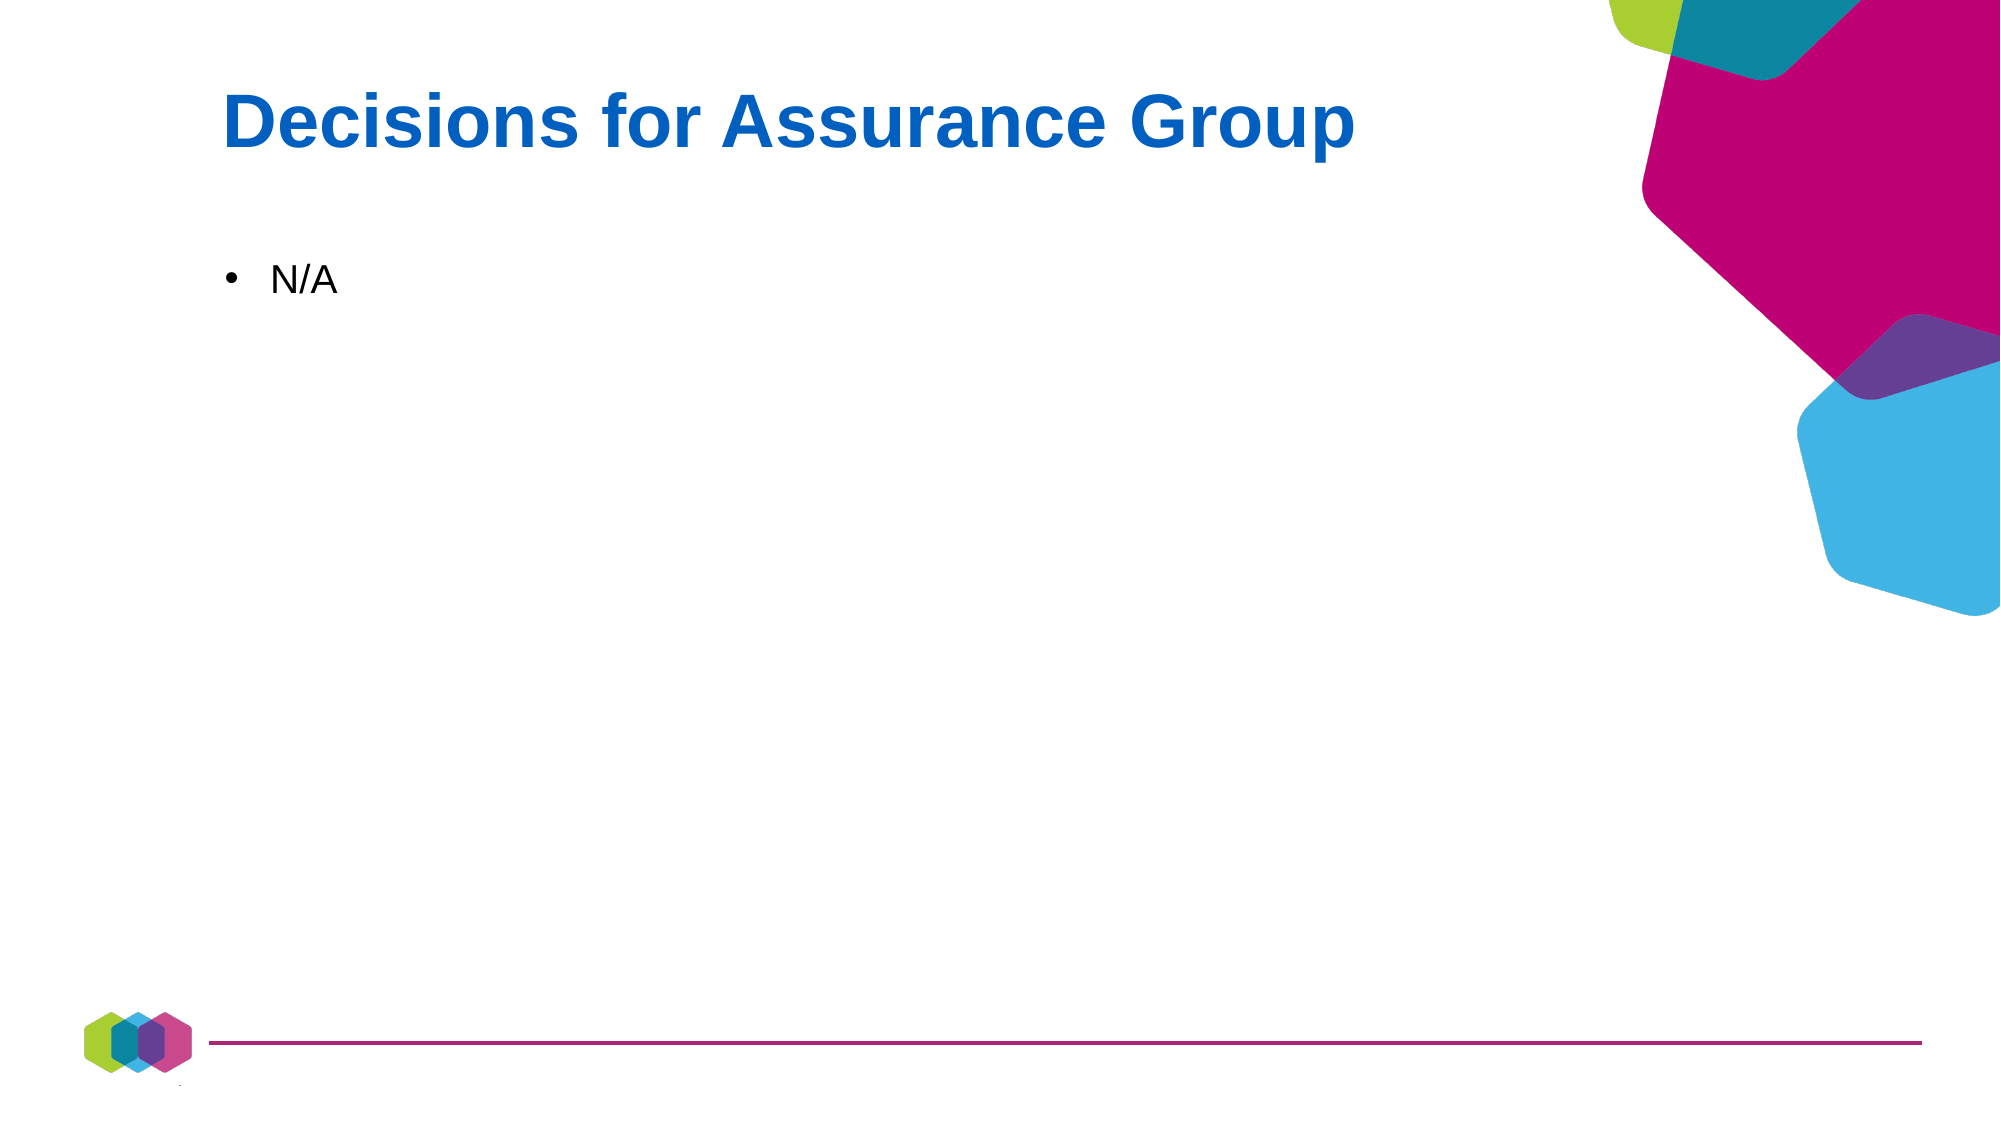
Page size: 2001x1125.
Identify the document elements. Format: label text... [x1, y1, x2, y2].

list Decisions for Assurance Group [207, 63, 1553, 201]
picture [37, 1012, 240, 1086]
picture [1458, 0, 2000, 765]
list N/A [209, 221, 1556, 689]
